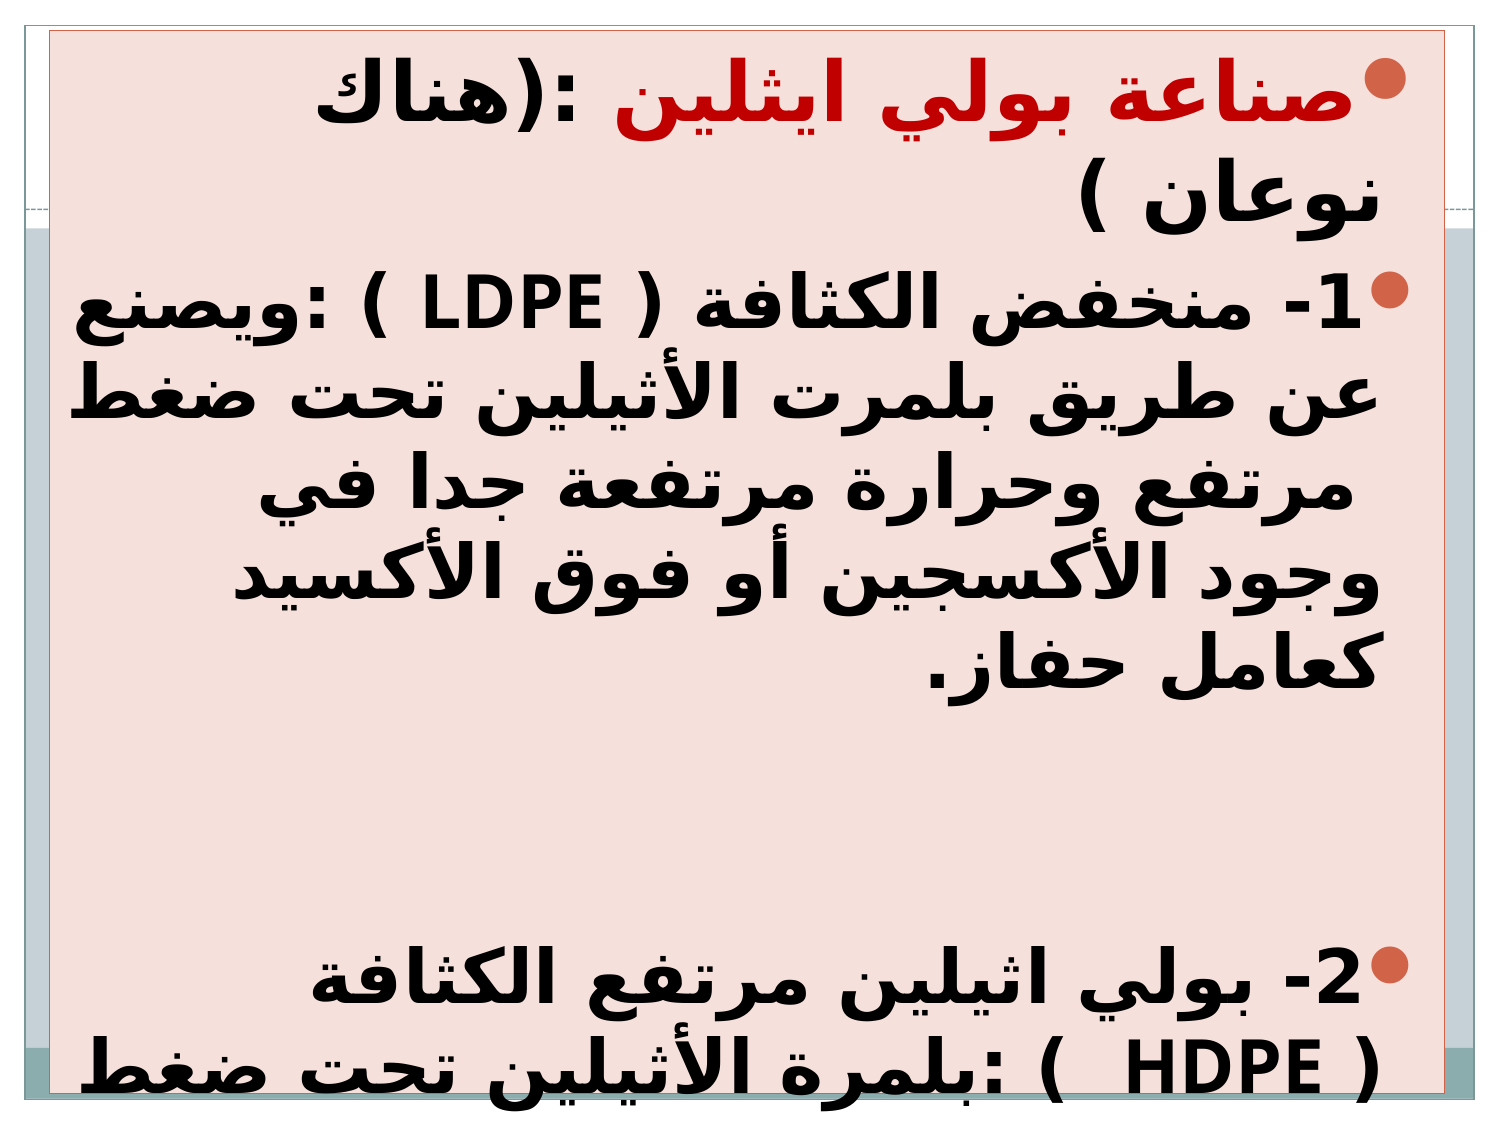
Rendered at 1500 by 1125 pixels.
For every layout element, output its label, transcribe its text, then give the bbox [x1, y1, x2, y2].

list صناعة بولي ايثلين :(هناك نوعان ) 1- منخفض الكثافة ( LDPE ) :ويصنع عن طريق بلمرت الأثيلين تحت ضغط مرتفع وحرارة مرتفعة جدا في وجود الأكسجين أو فوق الأكسيد كعامل حفاز. 2- بولي اثيلين مرتفع الكثافة ( HDPE ) :بلمرة الأثيلين تحت ضغط وحرارة منخفضة في وجود عامل مساعد من مركبات الألمنيوم أو التيتانيوم . [49, 30, 1445, 1094]
